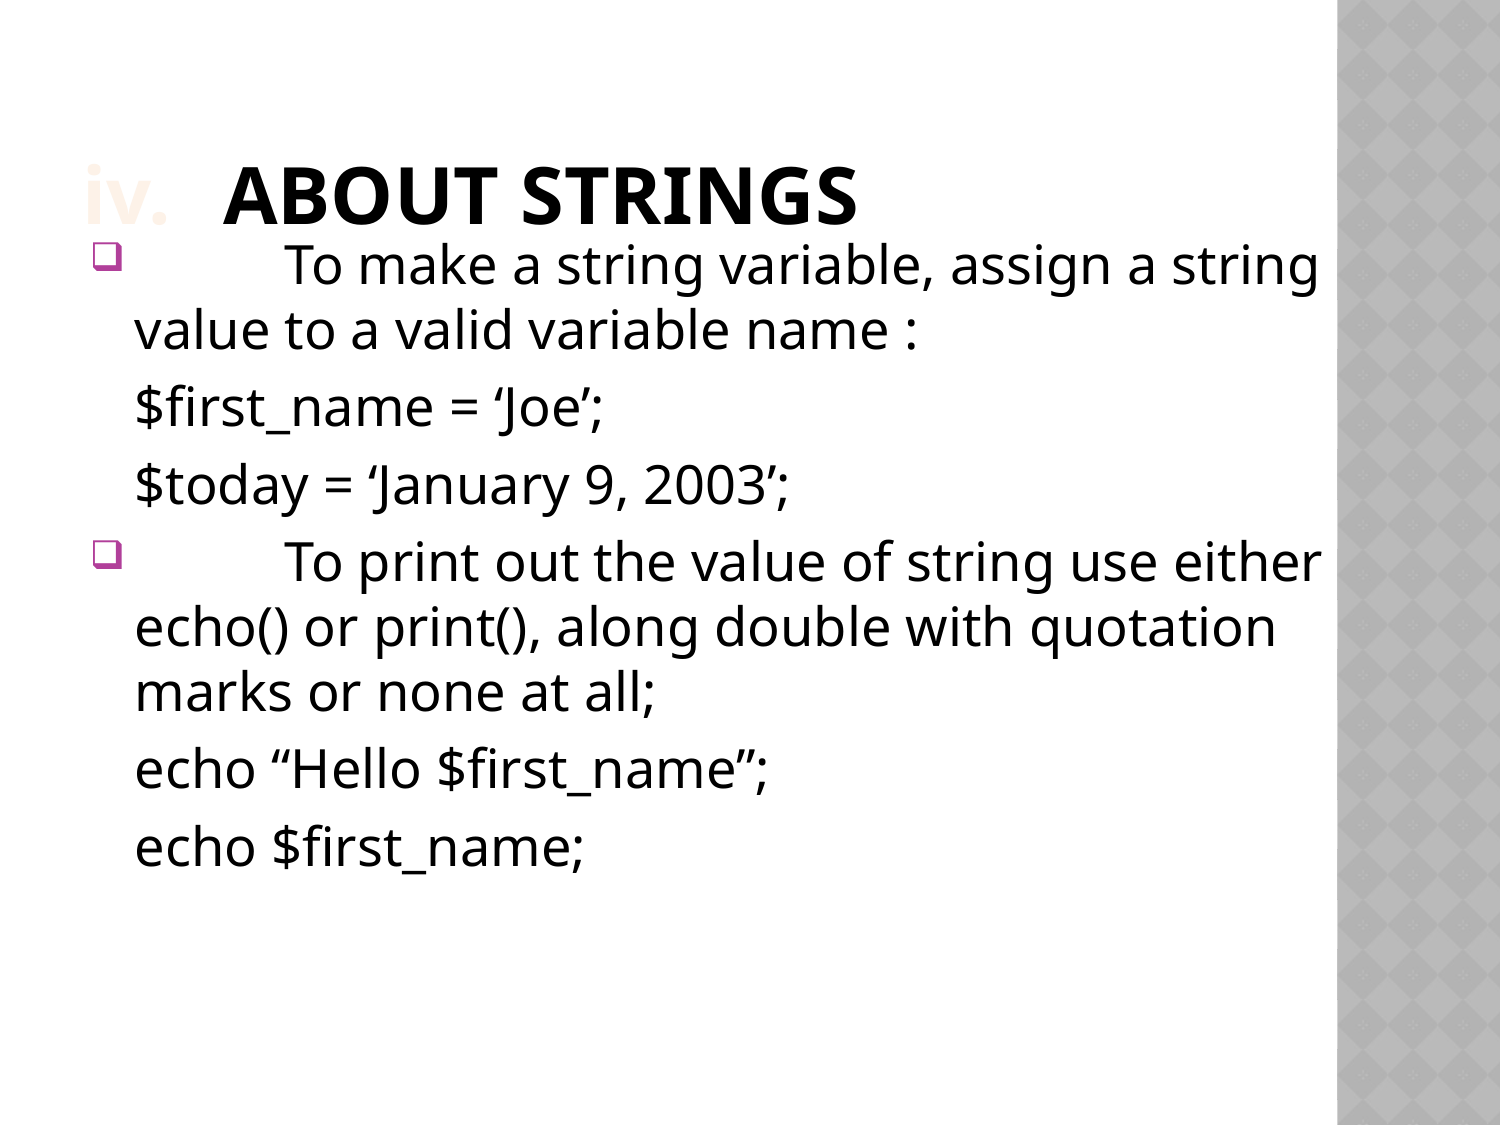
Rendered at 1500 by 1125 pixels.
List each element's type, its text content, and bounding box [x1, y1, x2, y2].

title About Strings [75, 52, 1263, 222]
list To make a string variable, assign a string value to a valid variable name : $first_name = ‘Joe’; $today = ‘January 9, 2003’; To print out the value of string use either echo() or print(), along double with quotation marks or none at all; echo “Hello $first_name”; echo $first_name; [75, 222, 1425, 1055]
